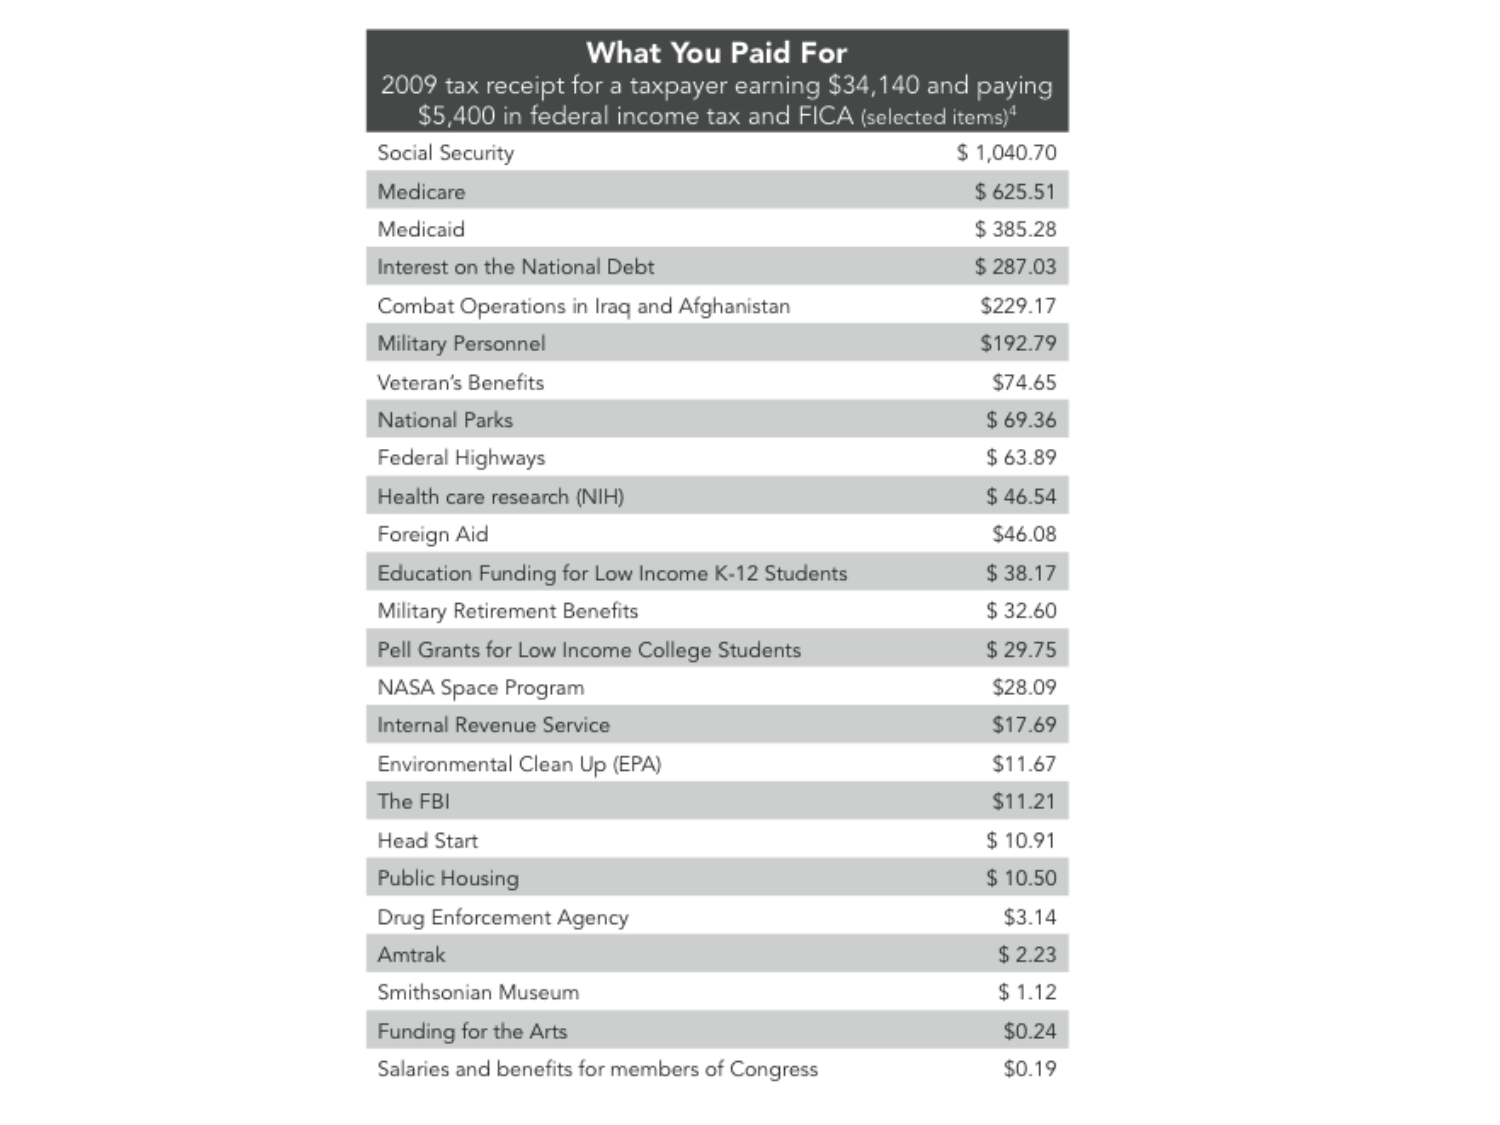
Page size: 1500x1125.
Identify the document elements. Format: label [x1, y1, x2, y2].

picture [362, 24, 1076, 1090]
